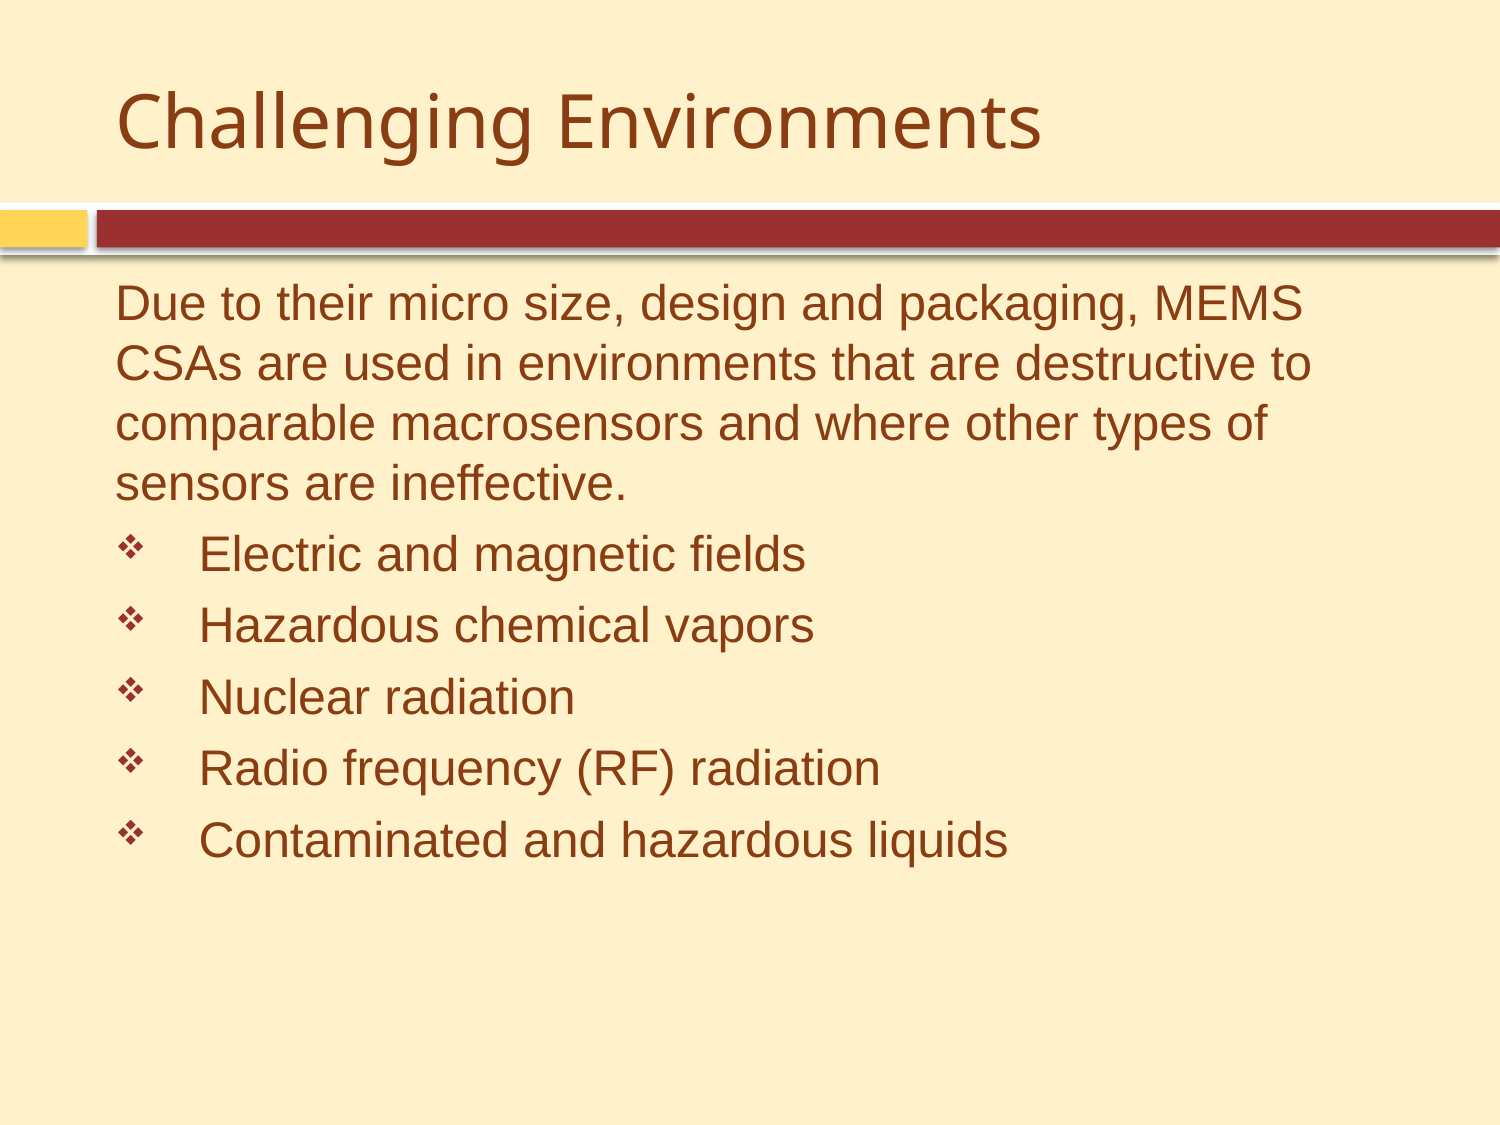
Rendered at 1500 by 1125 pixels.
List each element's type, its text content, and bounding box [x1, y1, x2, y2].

title Challenging Environments [100, 37, 1438, 200]
list Due to their micro size, design and packaging, MEMS CSAs are used in environments that are destructive to comparable macrosensors and where other types of sensors are ineffective. Electric and magnetic fields Hazardous chemical vapors Nuclear radiation Radio frequency (RF) radiation Contaminated and hazardous liquids [100, 262, 1438, 1000]
